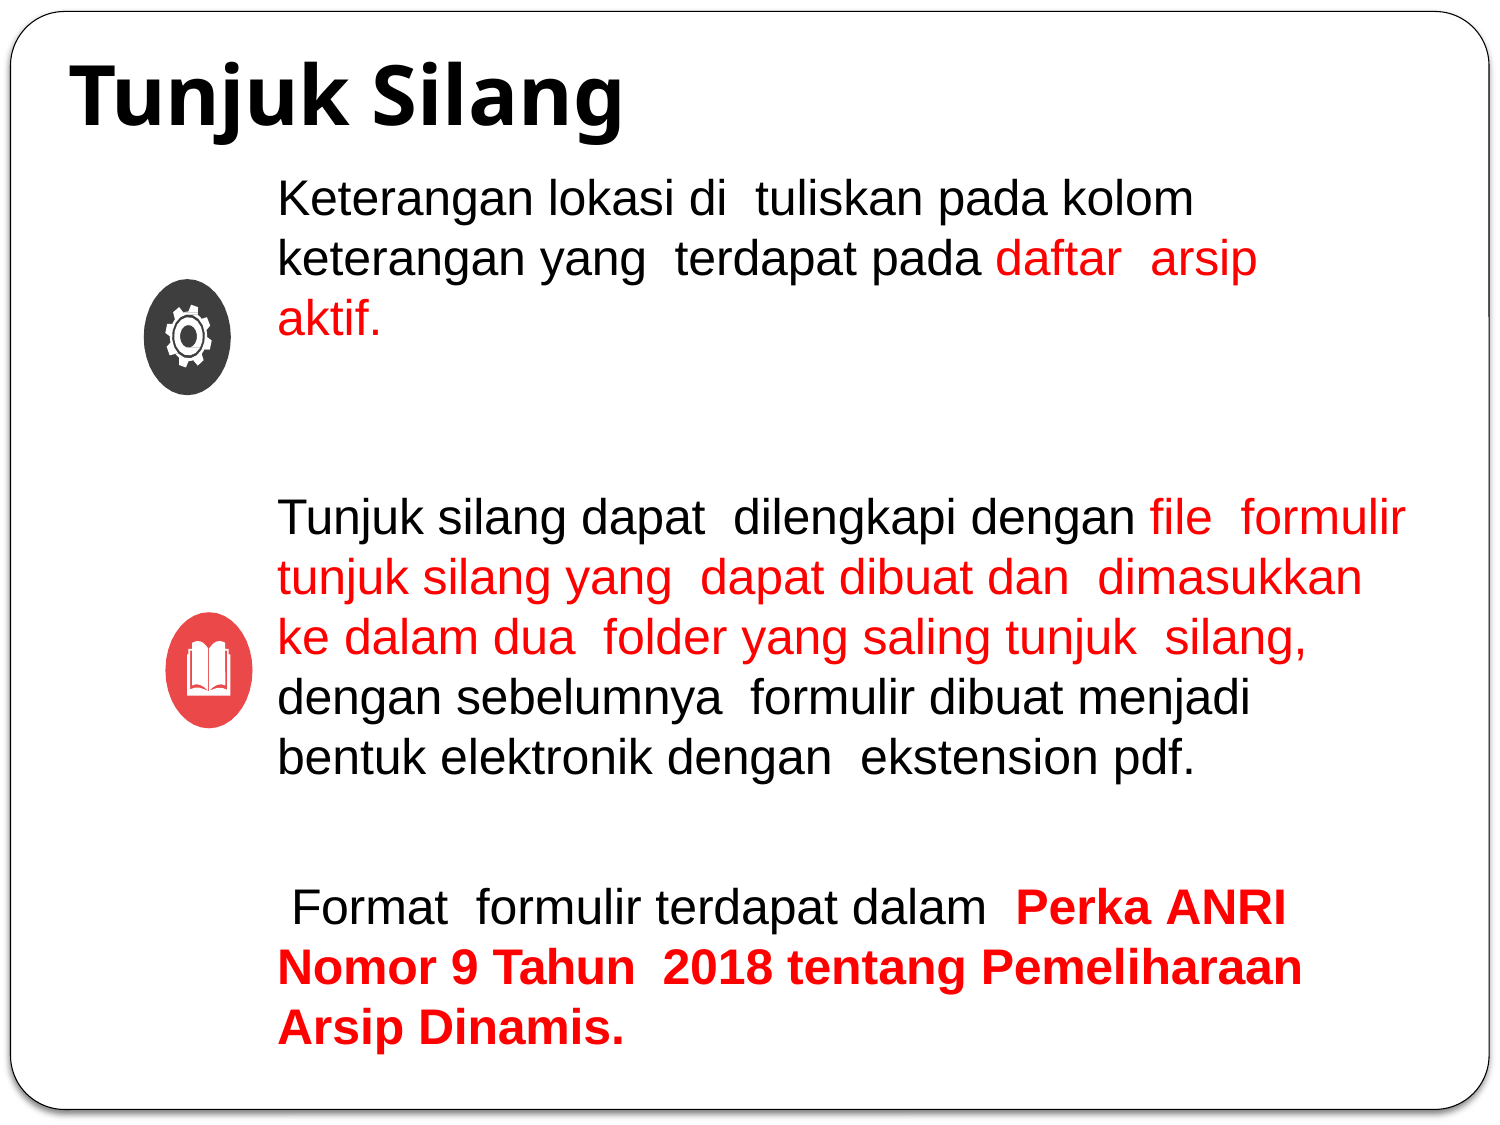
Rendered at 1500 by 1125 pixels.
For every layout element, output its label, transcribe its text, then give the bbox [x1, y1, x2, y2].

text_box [143, 278, 232, 396]
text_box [165, 611, 253, 729]
title Tunjuk Silang [65, 0, 775, 142]
text_box Keterangan lokasi di tuliskan pada kolom keterangan yang terdapat pada daftar arsip aktif. Tunjuk silang dapat dilengkapi dengan file formulir tunjuk silang yang dapat dibuat dan dimasukkan ke dalam dua folder yang saling tunjuk silang, dengan sebelumnya formulir dibuat menjadi bentuk elektronik dengan ekstension pdf. Format formulir terdapat dalam Perka ANRI Nomor 9 Tahun 2018 tentang Pemeliharaan Arsip Dinamis. [275, 162, 1425, 1055]
